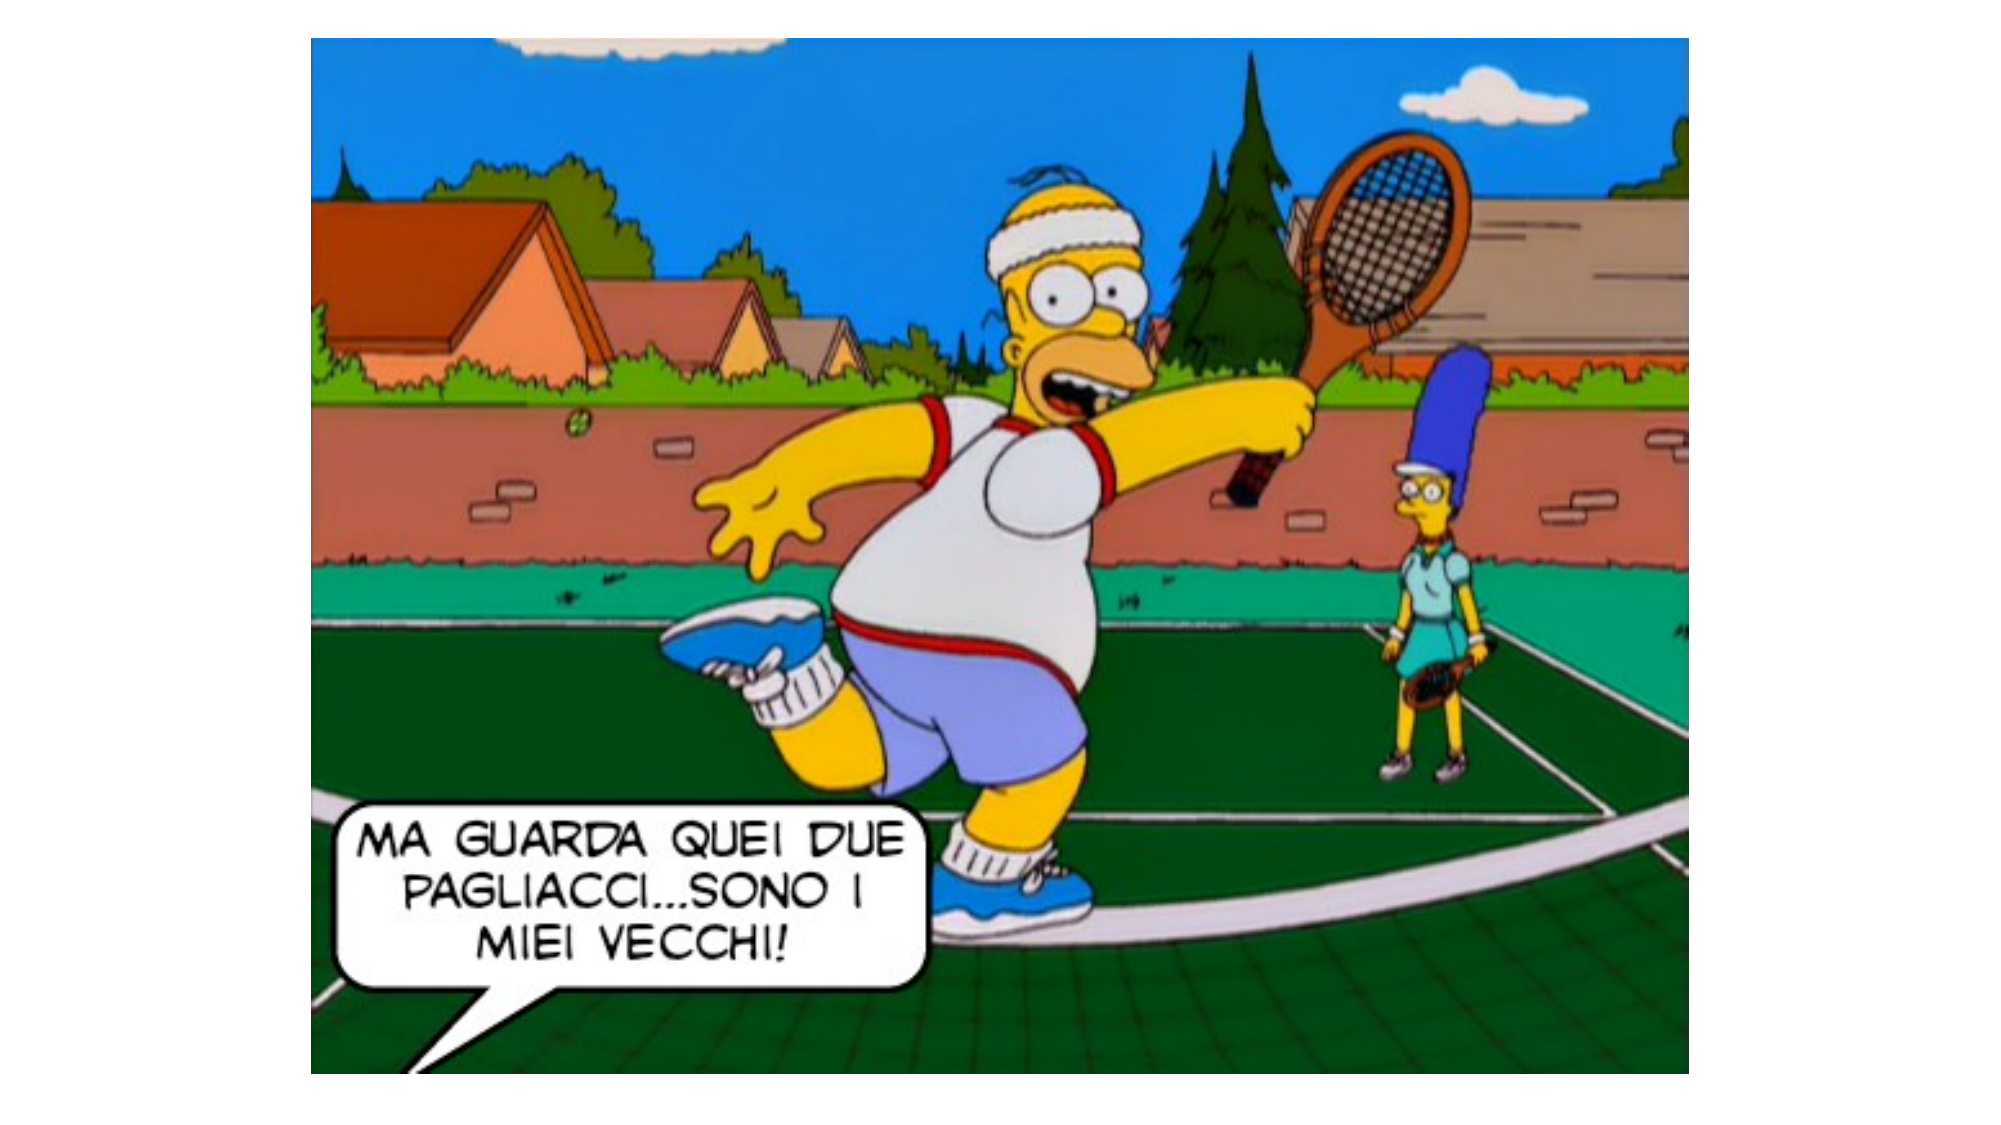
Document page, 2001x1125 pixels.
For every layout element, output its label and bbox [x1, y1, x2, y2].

list [311, 38, 1689, 1074]
